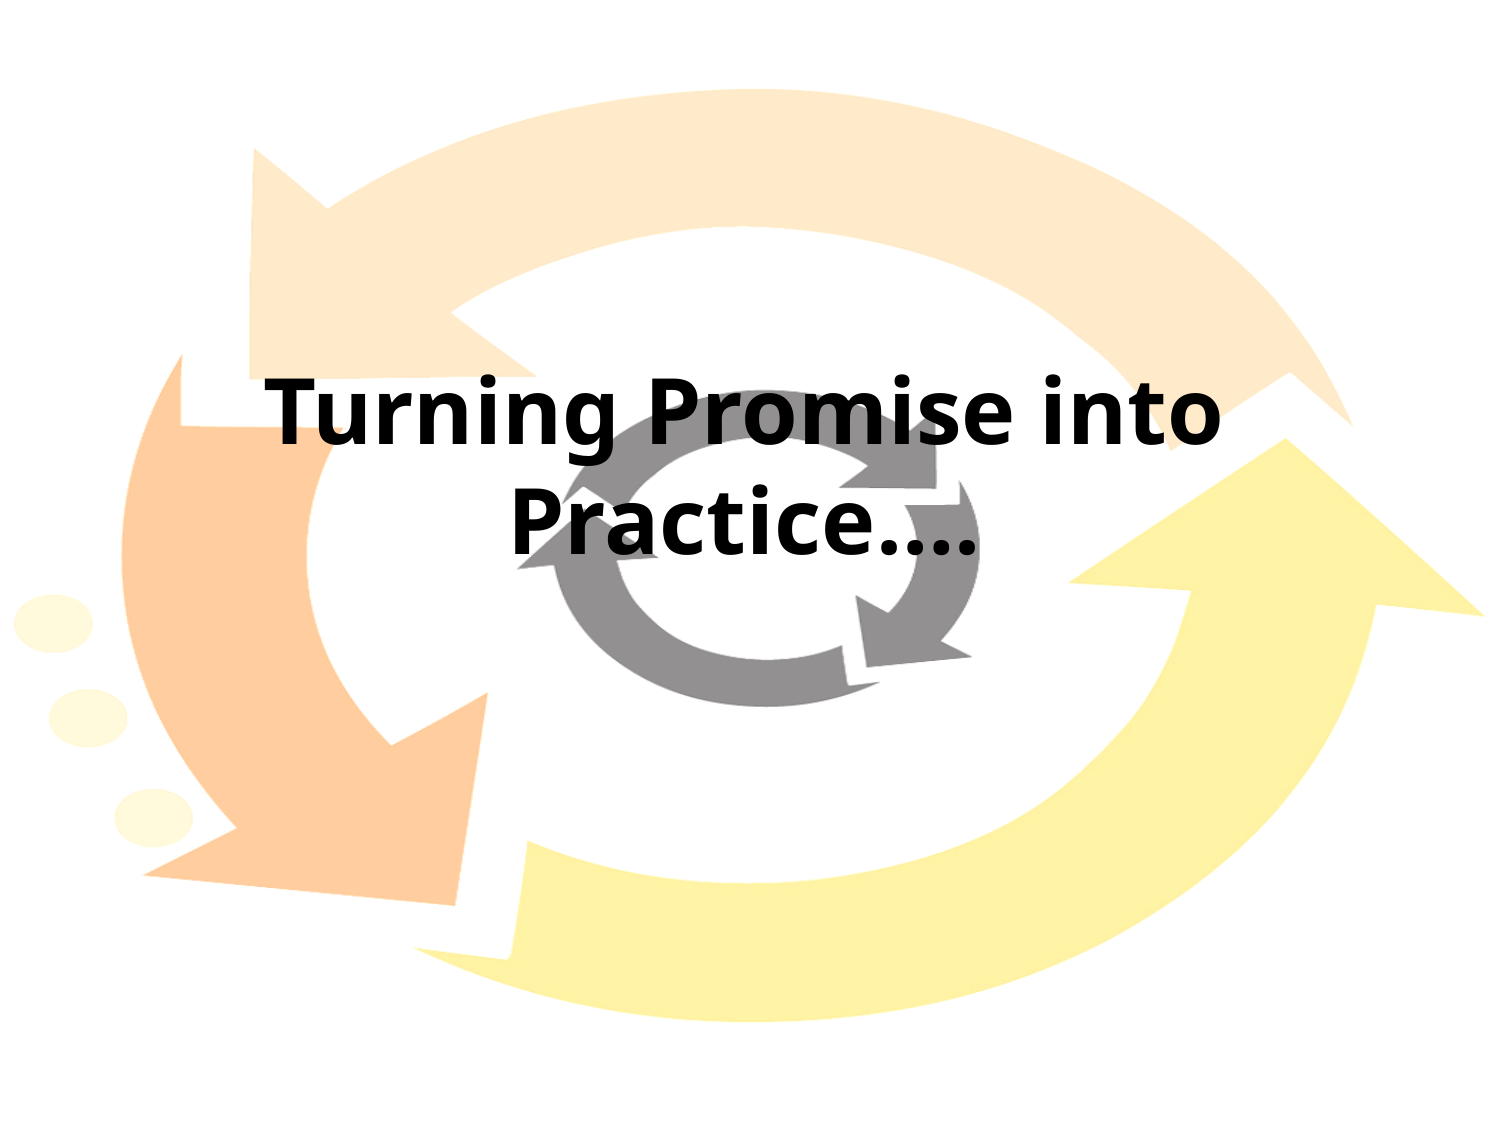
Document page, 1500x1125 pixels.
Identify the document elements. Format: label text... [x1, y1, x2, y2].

title Turning Promise into Practice…. [99, 312, 1389, 613]
